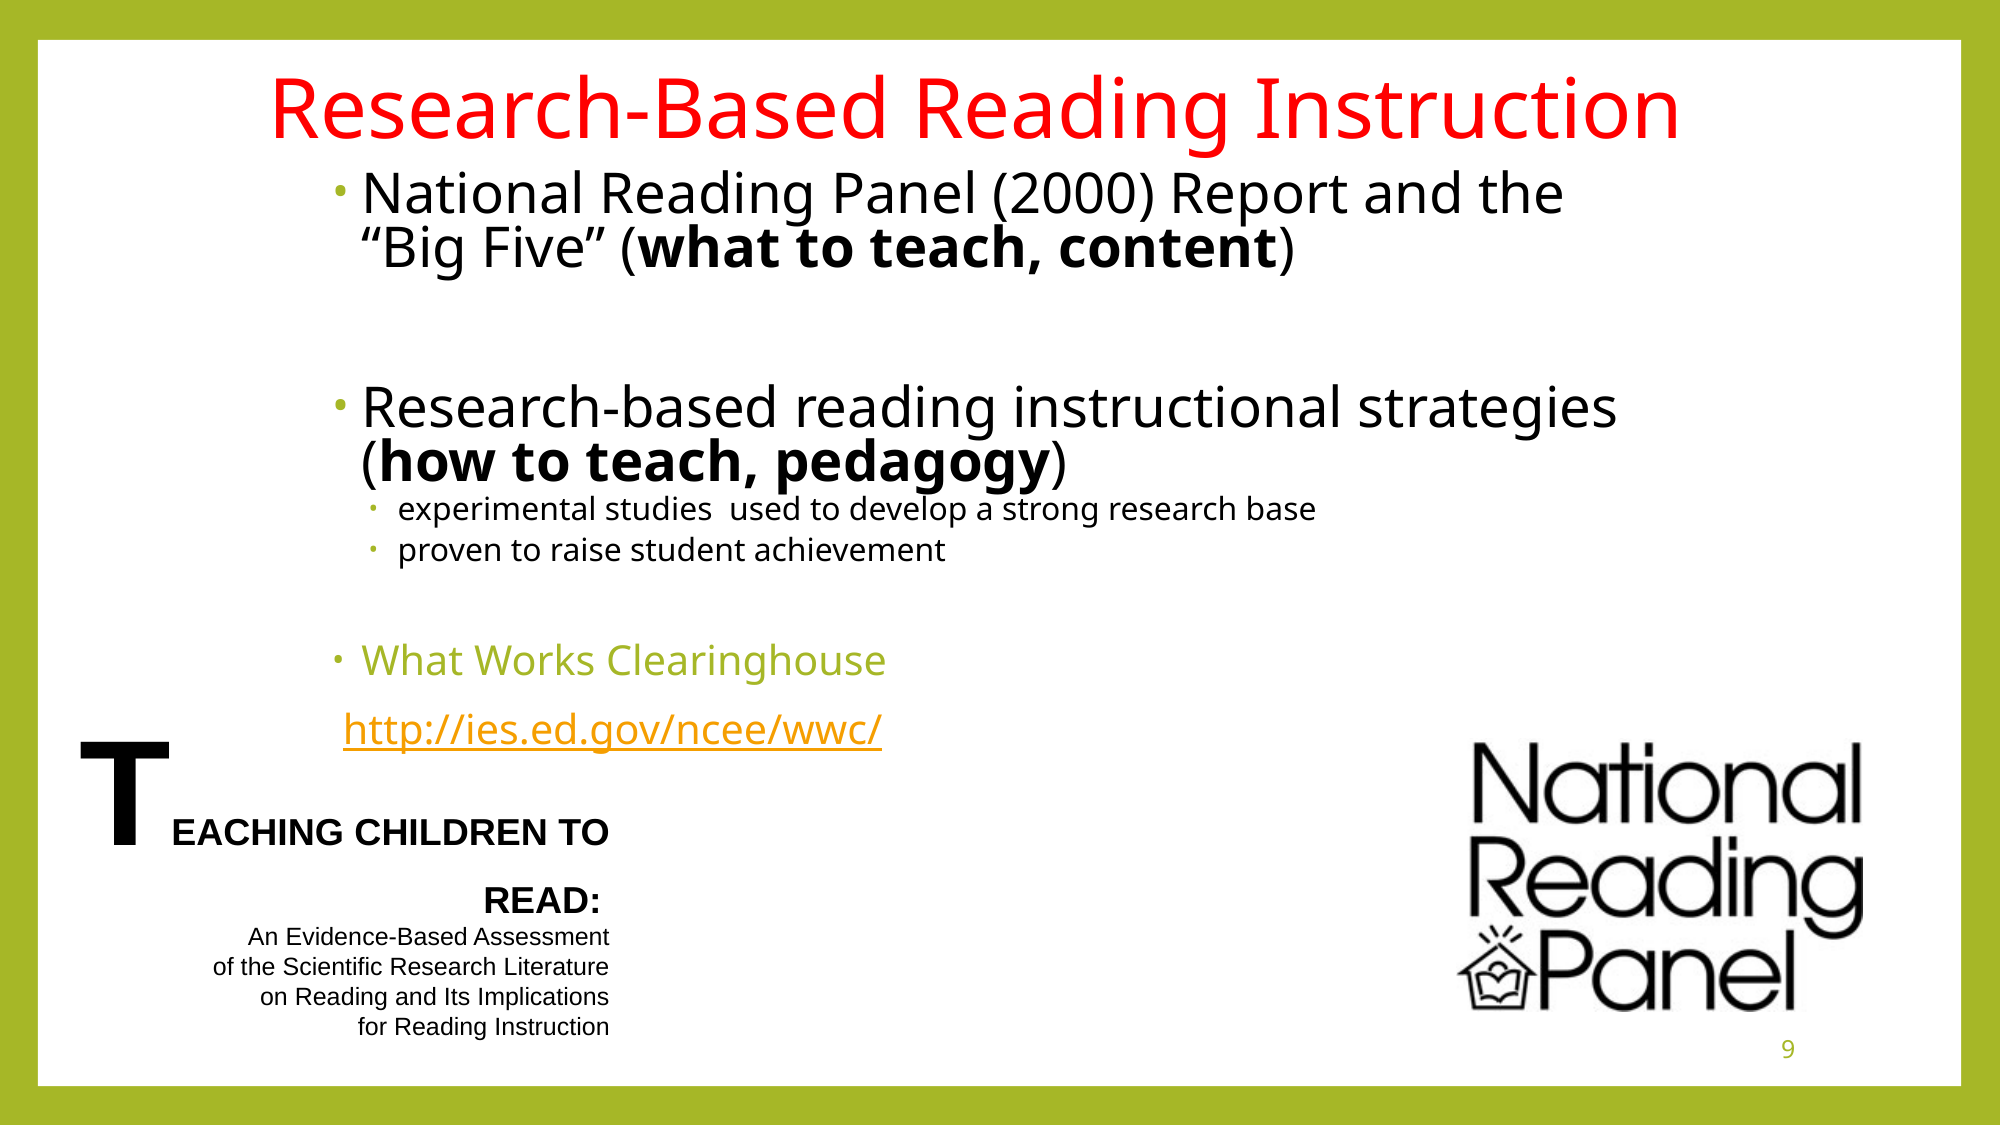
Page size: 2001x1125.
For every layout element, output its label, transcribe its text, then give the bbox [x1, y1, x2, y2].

text_box TEACHING CHILDREN TO READ: An Evidence-Based Assessment of the Scientific Research Literature on Reading and Its Implications for Reading Instruction [62, 688, 625, 1048]
slide_number 9 [1530, 1022, 1811, 1081]
list National Reading Panel (2000) Report and the “Big Five” (what to teach, content) Research-based reading instructional strategies (how to teach, pedagogy) experimental studies used to develop a strong research base proven to raise student achievement What Works Clearinghouse http://ies.ed.gov/ncee/wwc/ [309, 162, 1660, 763]
picture [1456, 738, 1864, 1013]
title Research-Based Reading Instruction [253, 42, 1717, 181]
